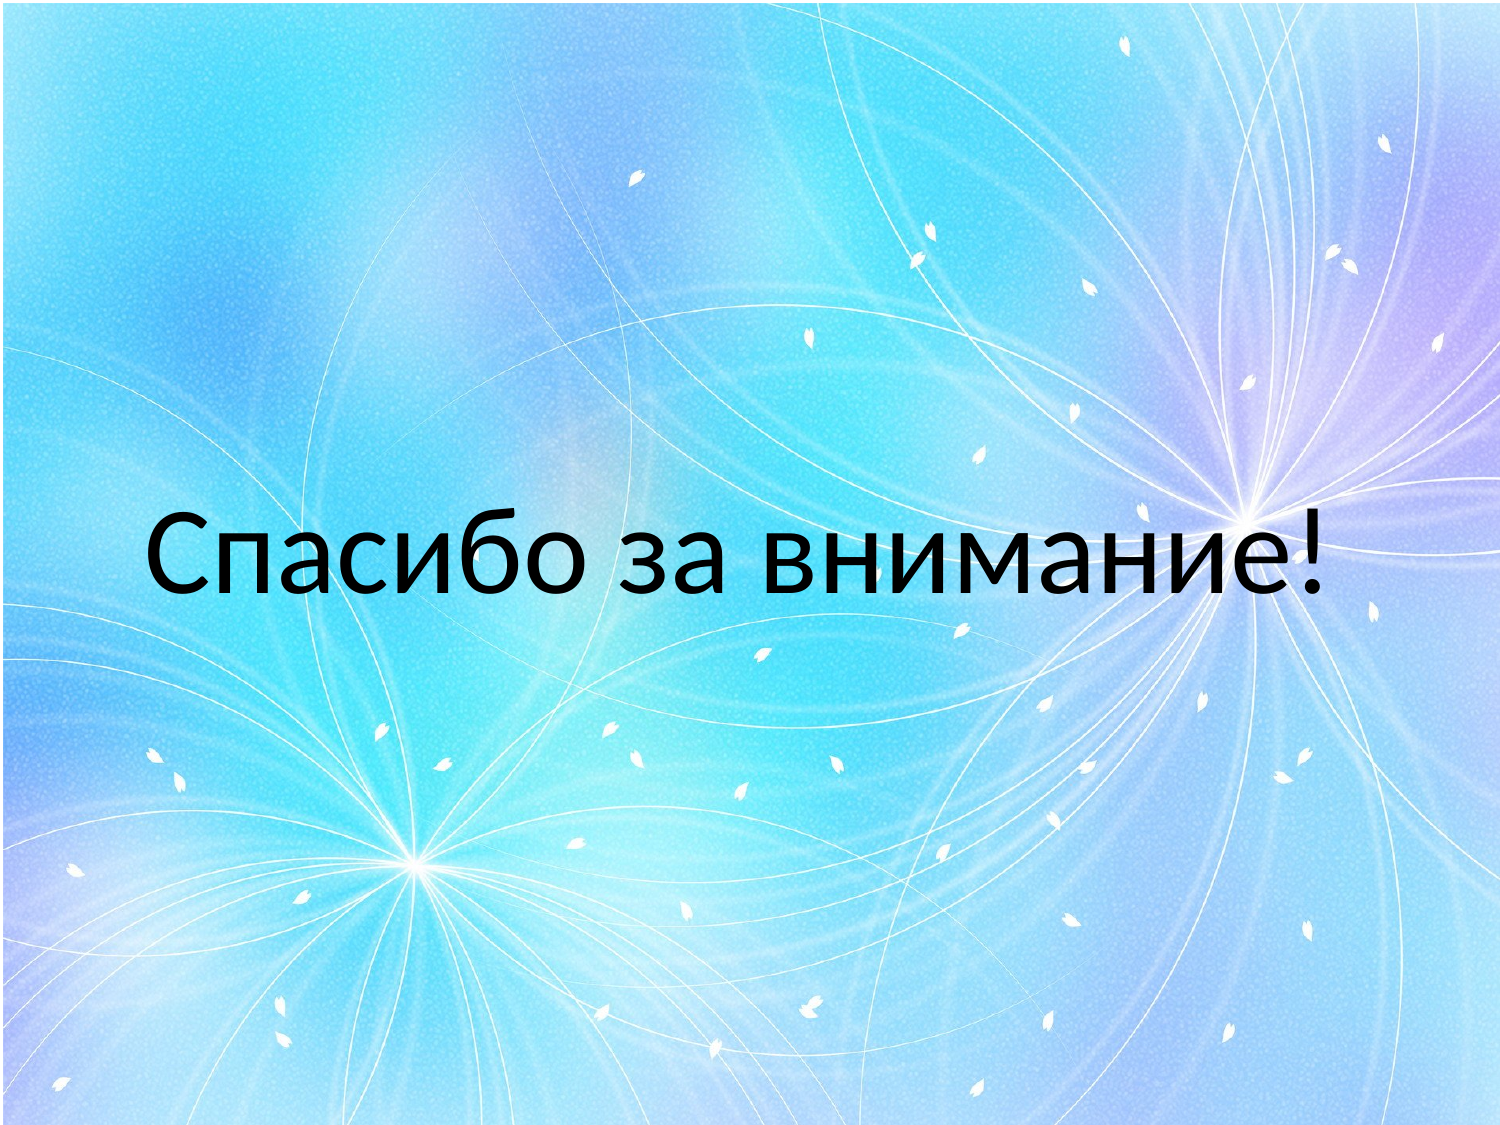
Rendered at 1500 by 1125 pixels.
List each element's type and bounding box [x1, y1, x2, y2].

list [2, 3, 1500, 1125]
